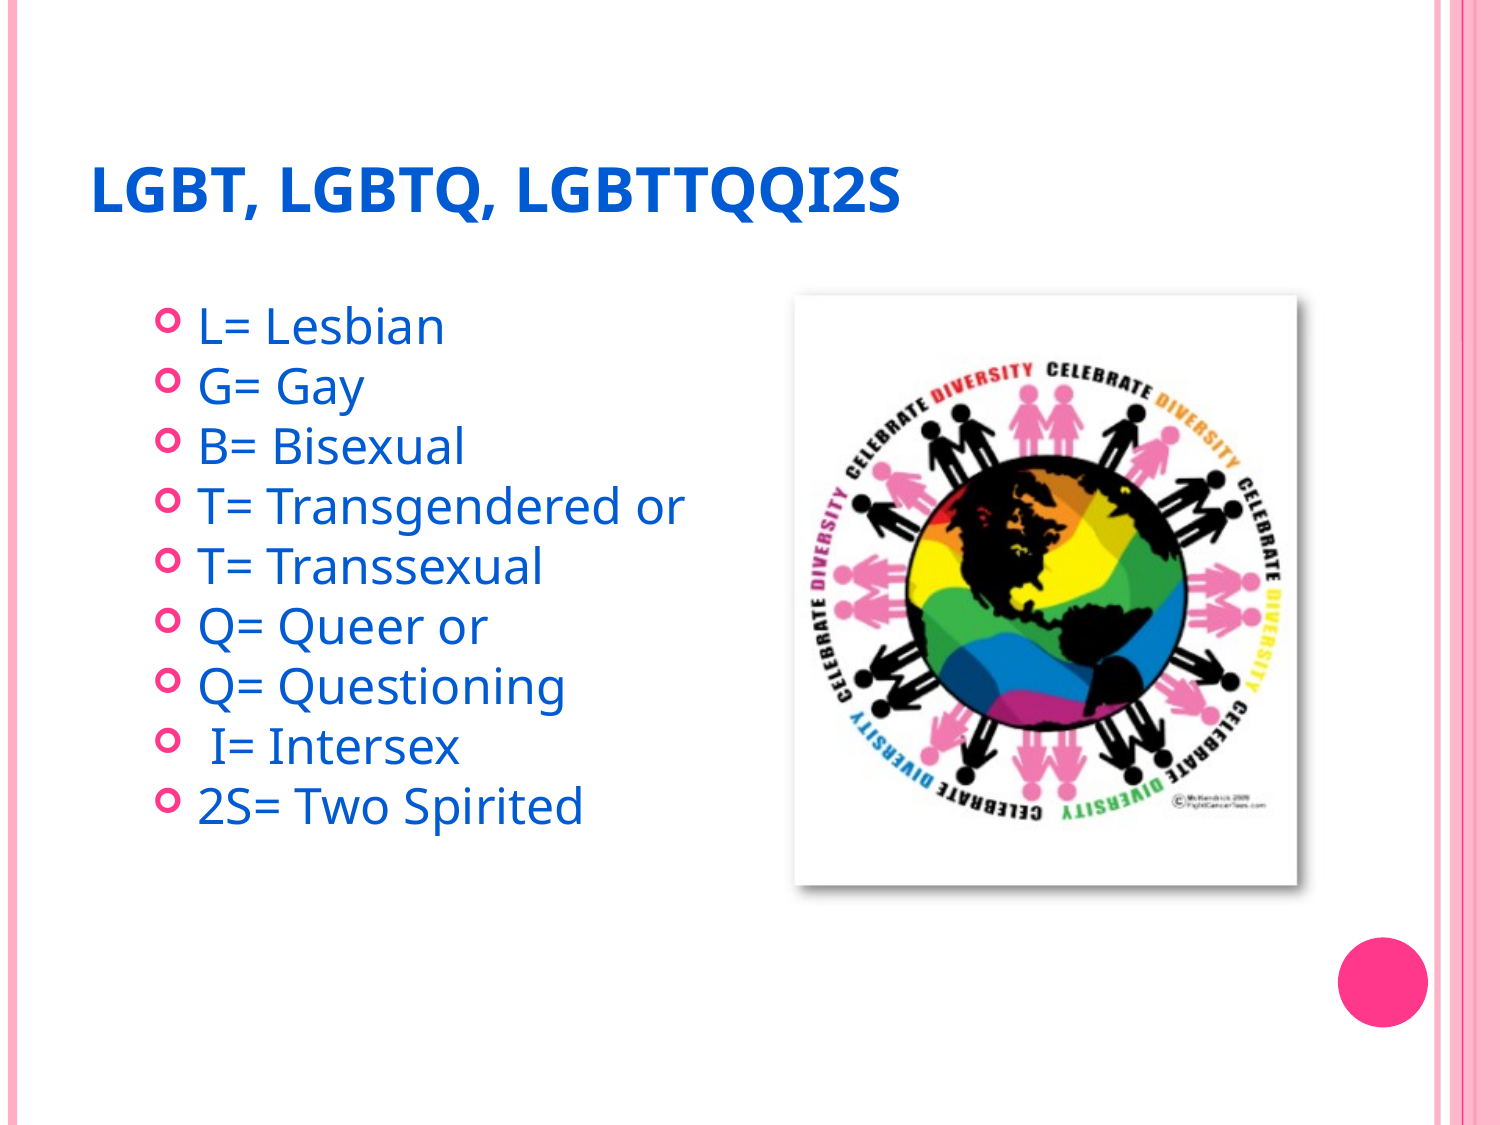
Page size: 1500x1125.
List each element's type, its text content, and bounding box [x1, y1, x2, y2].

title LGBT, LGBTQ, LGBTTQQI2S [75, 45, 1300, 233]
list L= Lesbian G= Gay B= Bisexual T= Transgendered or T= Transsexual Q= Queer or Q= Questioning I= Intersex 2S= Two Spirited [137, 287, 1300, 1062]
picture [737, 280, 1363, 907]
